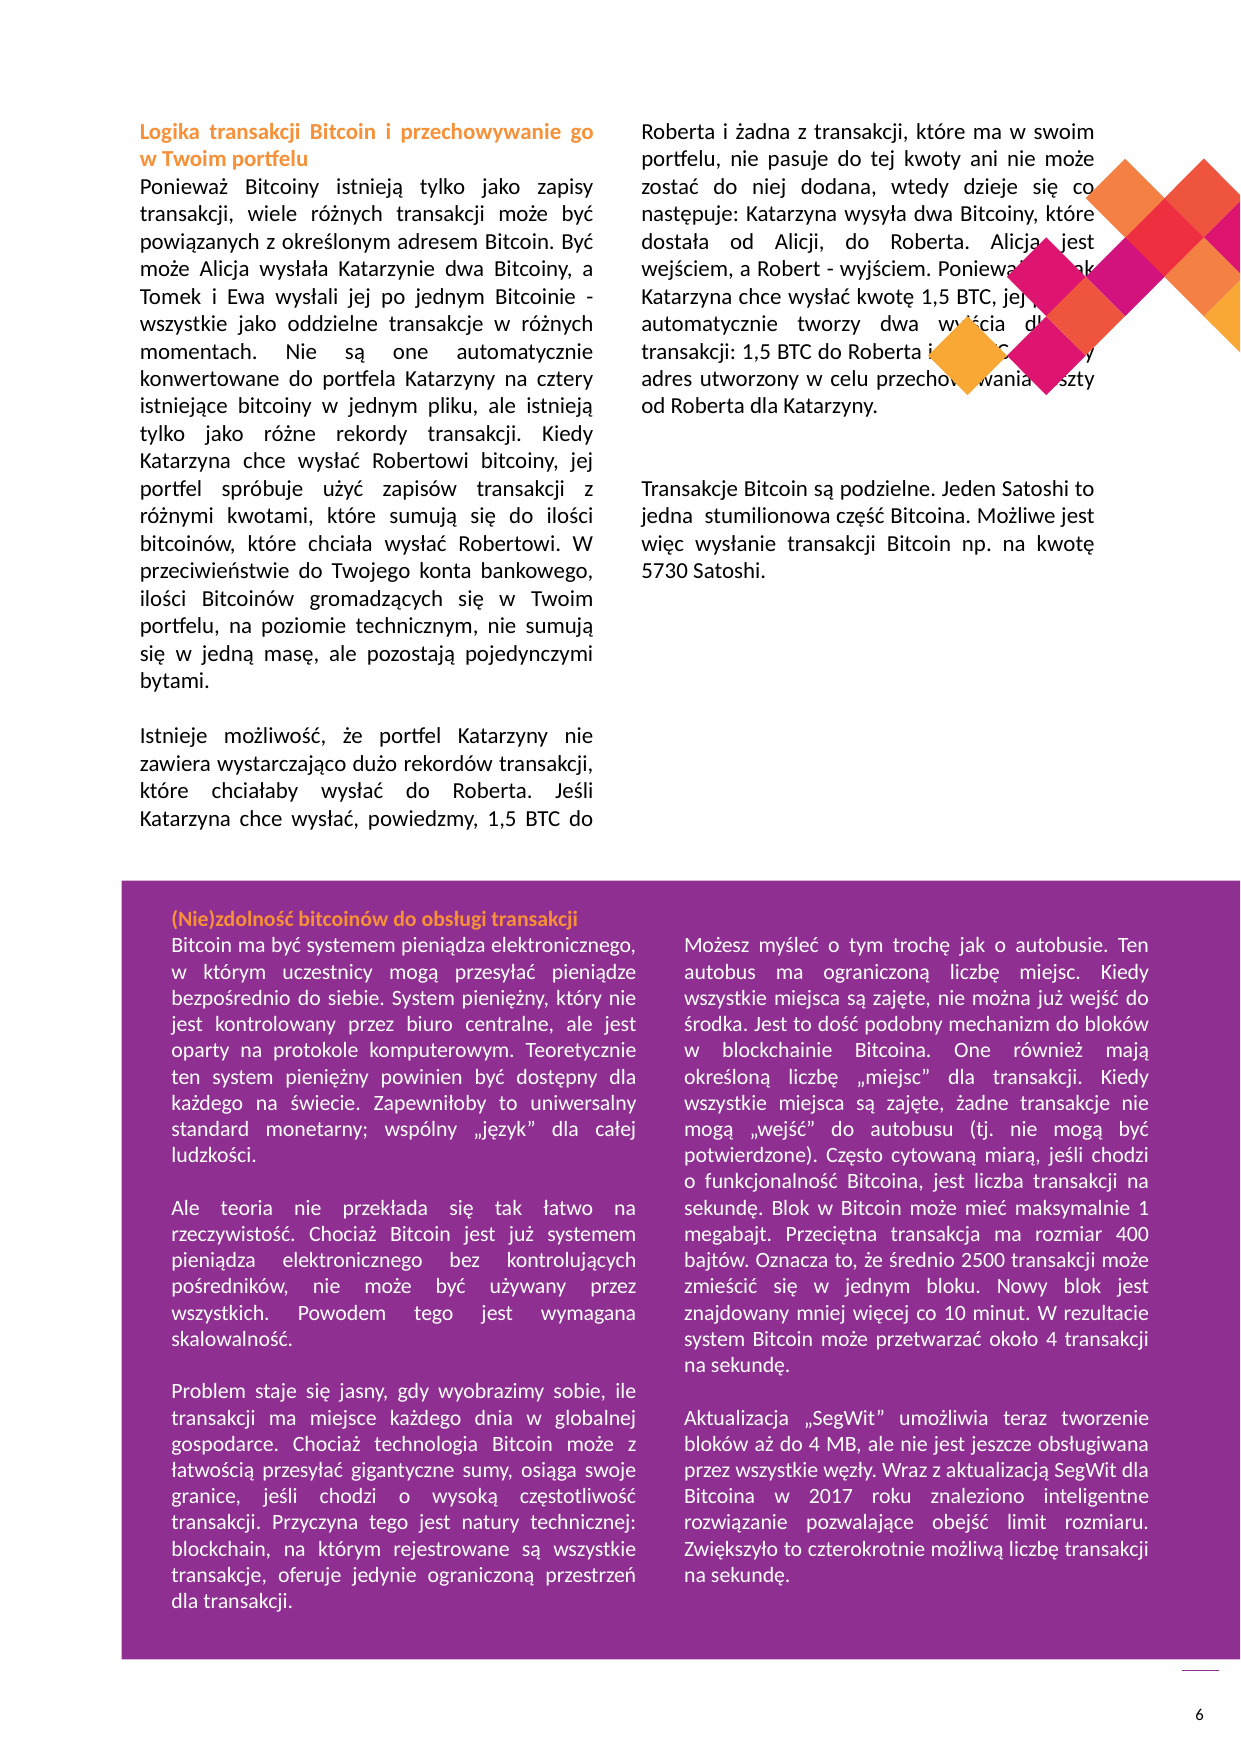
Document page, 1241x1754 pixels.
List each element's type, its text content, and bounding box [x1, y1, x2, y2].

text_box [939, 158, 1241, 396]
text_box (Nie)zdolność bitcoinów do obsługi transakcji Bitcoin ma być systemem pieniądza elektronicznego, w którym uczestnicy mogą przesyłać pieniądze bezpośrednio do siebie. System pieniężny, który nie jest kontrolowany przez biuro centralne, ale jest oparty na protokole komputerowym. Teoretycznie ten system pieniężny powinien być dostępny dla każdego na świecie. Zapewniłoby to uniwersalny standard monetarny; wspólny „język” dla całej ludzkości. Ale teoria nie przekłada się tak łatwo na rzeczywistość. Chociaż Bitcoin jest już systemem pieniądza elektronicznego bez kontrolujących pośredników, nie może być używany przez wszystkich. Powodem tego jest wymagana skalowalność. Problem staje się jasny, gdy wyobrazimy sobie, ile transakcji ma miejsce każdego dnia w globalnej gospodarce. Chociaż technologia Bitcoin może z łatwością przesyłać gigantyczne sumy, osiąga swoje granice, jeśli chodzi o wysoką częstotliwość transakcji. Przyczyna tego jest natury technicznej: blockchain, na którym rejestrowane są wszystkie transakcje, oferuje jedynie ograniczoną przestrzeń dla transakcji. Możesz myśleć o tym trochę jak o autobusie. Ten autobus ma ograniczoną liczbę miejsc. Kiedy wszystkie miejsca są zajęte, nie można już wejść do środka. Jest to dość podobny mechanizm do bloków w blockchainie Bitcoina. One również mają określoną liczbę „miejsc” dla transakcji. Kiedy wszystkie miejsca są zajęte, żadne transakcje nie mogą „wejść” do autobusu (tj. nie mogą być potwierdzone). Często cytowaną miarą, jeśli chodzi o funkcjonalność Bitcoina, jest liczba transakcji na sekundę. Blok w Bitcoin może mieć maksymalnie 1 megabajt. Przeciętna transakcja ma rozmiar 400 bajtów. Oznacza to, że średnio 2500 transakcji może zmieścić się w jednym bloku. Nowy blok jest znajdowany mniej więcej co 10 minut. W rezultacie system Bitcoin może przetwarzać około 4 transakcji na sekundę. Aktualizacja „SegWit” umożliwia teraz tworzenie bloków aż do 4 MB, ale nie jest jeszcze obsługiwana przez wszystkie węzły. Wraz z aktualizacją SegWit dla Bitcoina w 2017 roku znaleziono inteligentne rozwiązanie pozwalające obejść limit rozmiaru. Zwiększyło to czterokrotnie możliwą liczbę transakcji na sekundę. [156, 897, 1165, 1592]
text_box [121, 880, 1241, 1660]
text_box Logika transakcji Bitcoin i przechowywanie go w Twoim portfelu Ponieważ Bitcoiny istnieją tylko jako zapisy transakcji, wiele różnych transakcji może być powiązanych z określonym adresem Bitcoin. Być może Alicja wysłała Katarzynie dwa Bitcoiny, a Tomek i Ewa wysłali jej po jednym Bitcoinie - wszystkie jako oddzielne transakcje w różnych momentach. Nie są one automatycznie konwertowane do portfela Katarzyny na cztery istniejące bitcoiny w jednym pliku, ale istnieją tylko jako różne rekordy transakcji. Kiedy Katarzyna chce wysłać Robertowi bitcoiny, jej portfel spróbuje użyć zapisów transakcji z różnymi kwotami, które sumują się do ilości bitcoinów, które chciała wysłać Robertowi. W przeciwieństwie do Twojego konta bankowego, ilości Bitcoinów gromadzących się w Twoim portfelu, na poziomie technicznym, nie sumują się w jedną masę, ale pozostają pojedynczymi bytami. Istnieje możliwość, że portfel Katarzyny nie zawiera wystarczająco dużo rekordów transakcji, które chciałaby wysłać do Roberta. Jeśli Katarzyna chce wysłać, powiedzmy, 1,5 BTC do Roberta i żadna z transakcji, które ma w swoim portfelu, nie pasuje do tej kwoty ani nie może zostać do niej dodana, wtedy dzieje się co następuje: Katarzyna wysyła dwa Bitcoiny, które dostała od Alicji, do Roberta. Alicja jest wejściem, a Robert - wyjściem. Ponieważ jednak Katarzyna chce wysłać kwotę 1,5 BTC, jej portfel automatycznie tworzy dwa wyjścia dla jej transakcji: 1,5 BTC do Roberta i 0,5 BTC na nowy adres utworzony w celu przechowywania reszty od Roberta dla Katarzyny. Transakcje Bitcoin są podzielne. Jeden Satoshi to jedna stumilionowa część Bitcoina. Możliwe jest więc wysłanie transakcji Bitcoin np. na kwotę 5730 Satoshi. [124, 109, 1111, 848]
slide_number 6 [1170, 1692, 1229, 1736]
